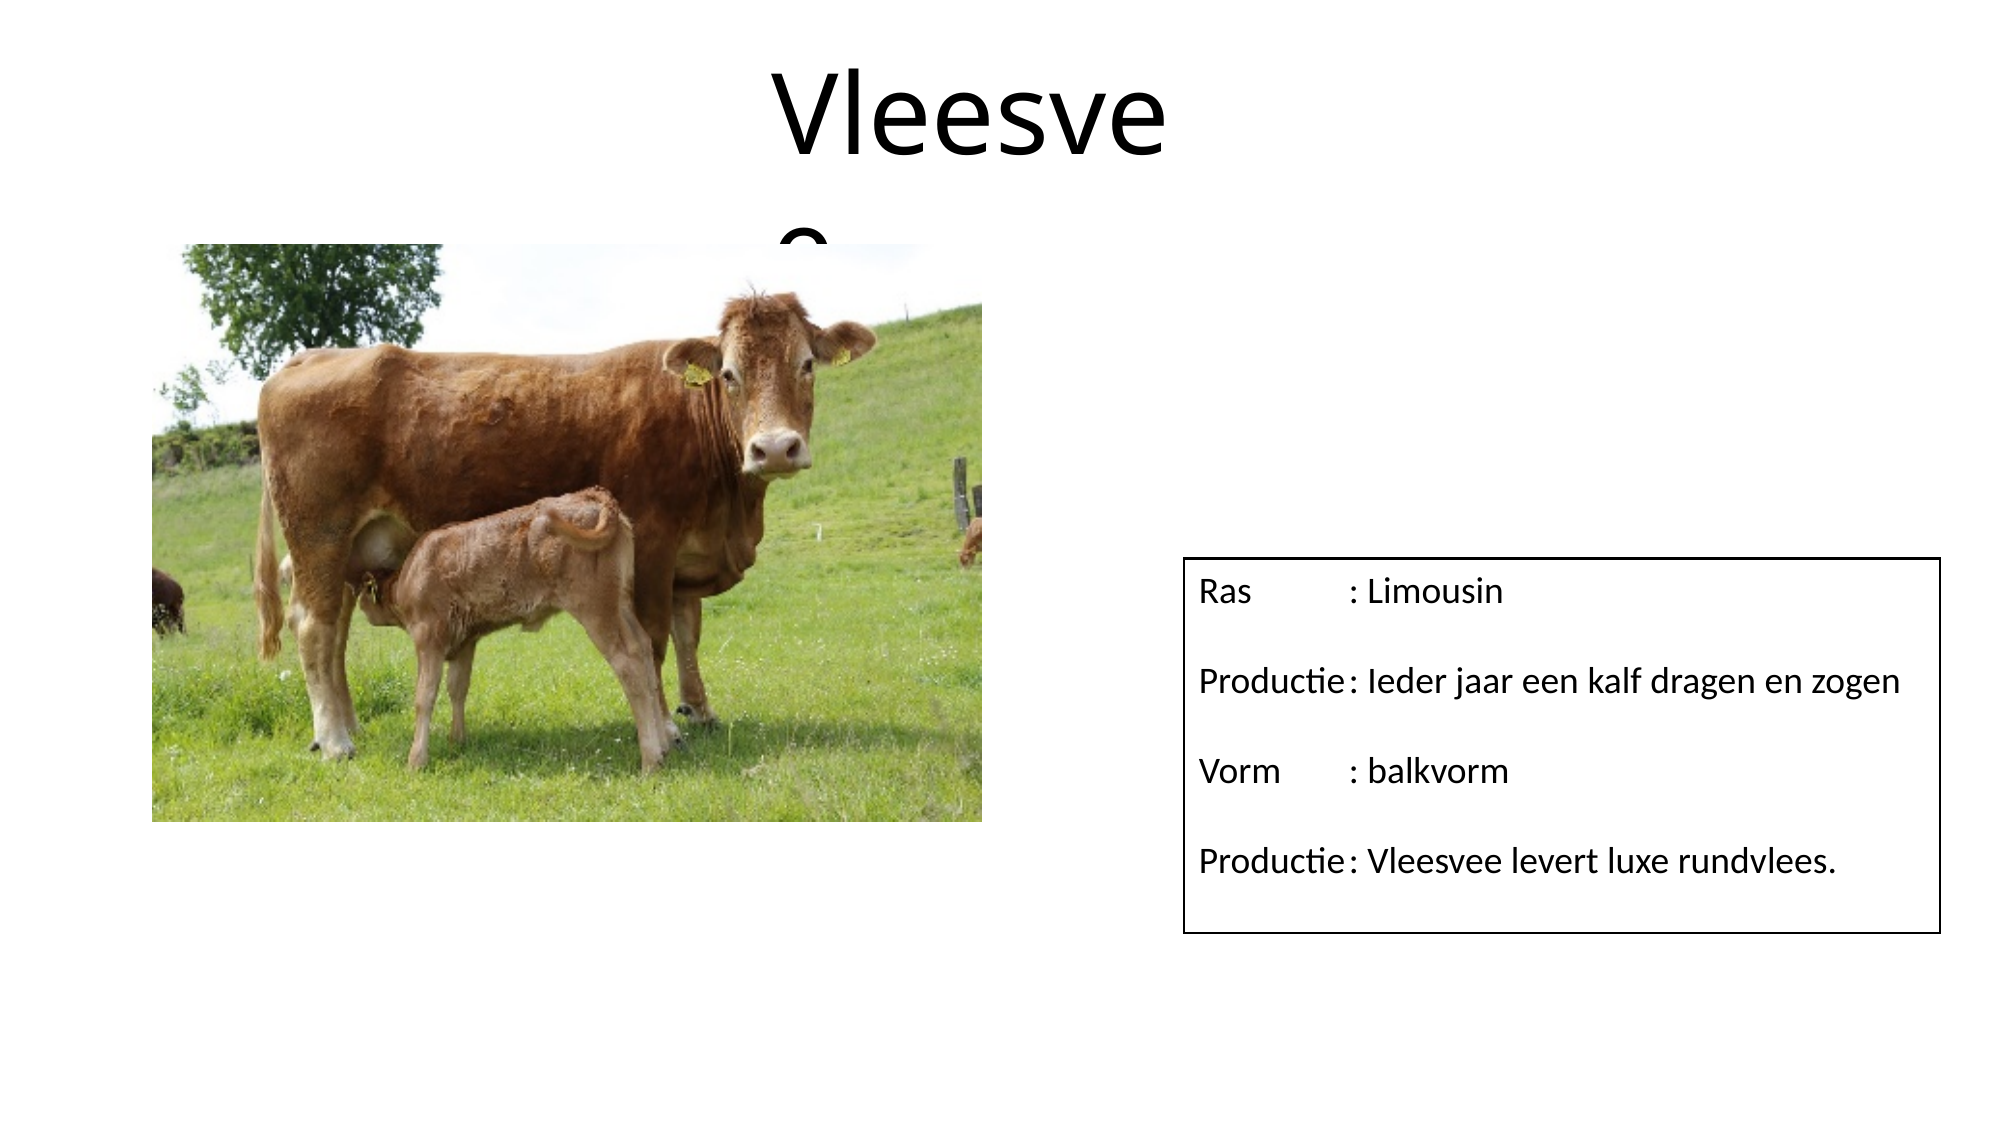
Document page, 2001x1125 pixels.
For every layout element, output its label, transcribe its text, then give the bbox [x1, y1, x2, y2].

text_box Vleesvee [757, 34, 1205, 319]
picture [152, 244, 982, 822]
text_box Ras : Limousin Productie : Ieder jaar een kalf dragen en zogen Vorm : balkvorm Productie : Vleesvee levert luxe rundvlees. [1183, 557, 1941, 934]
